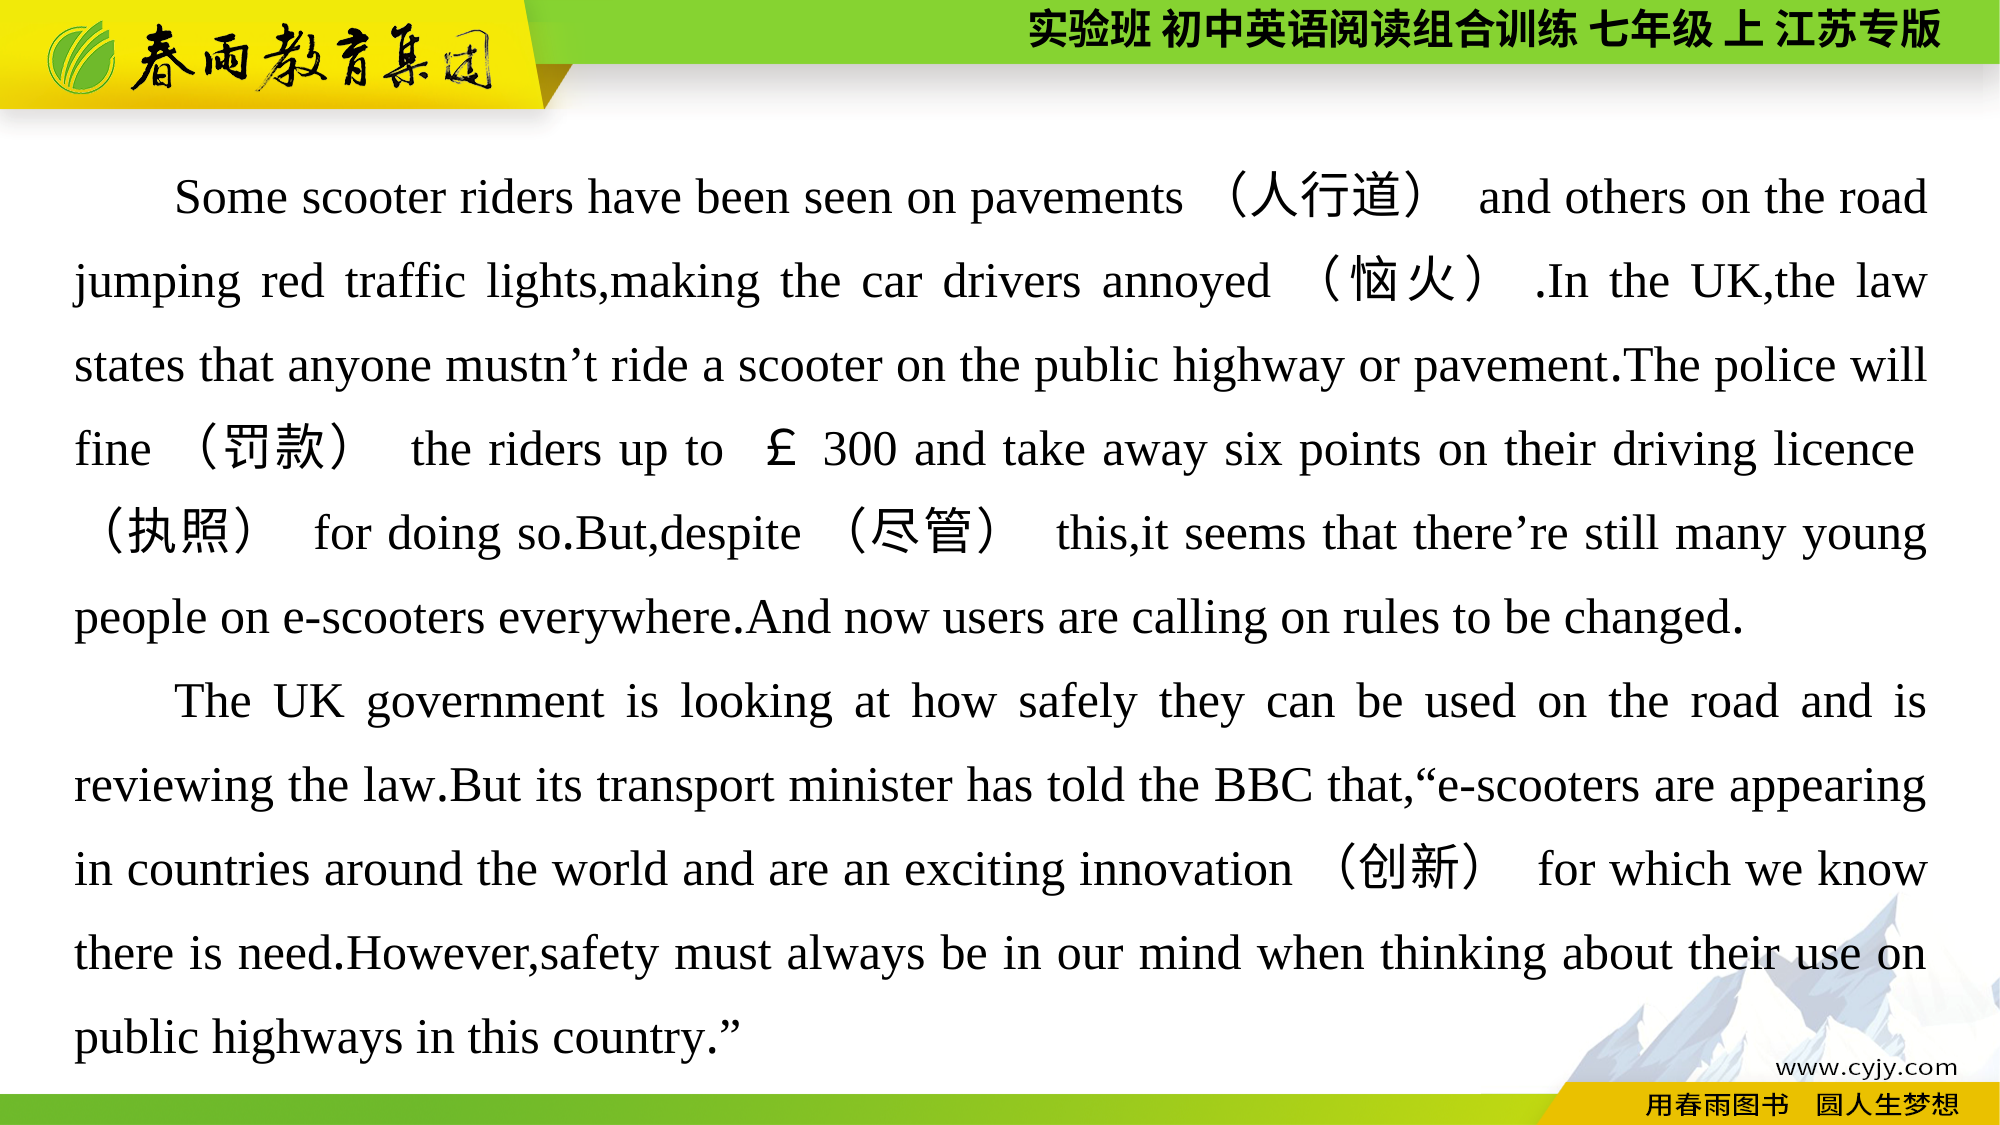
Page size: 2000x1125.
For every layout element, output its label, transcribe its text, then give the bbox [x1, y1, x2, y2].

picture [0, 0, 2000, 1125]
list Some scooter riders have been seen on pavements（人行道） and others on the road jumping red traffic lights,making the car drivers annoyed（恼火）.In the UK,the law states that anyone mustn’t ride a scooter on the public highway or pavement.The police will fine（罚款） the riders up to ￡300 and take away six points on their driving licence（执照） for doing so.But,despite（尽管） this,it seems that there’re still many young people on e-scooters everywhere.And now users are calling on rules to be changed. The UK government is looking at how safely they can be used on the road and is reviewing the law.But its transport minister has told the BBC that,“e-scooters are appearing in countries around the world and are an exciting innovation（创新） for which we know there is need.However,safety must always be in our mind when thinking about their use on public highways in this country.” [59, 132, 1944, 1071]
